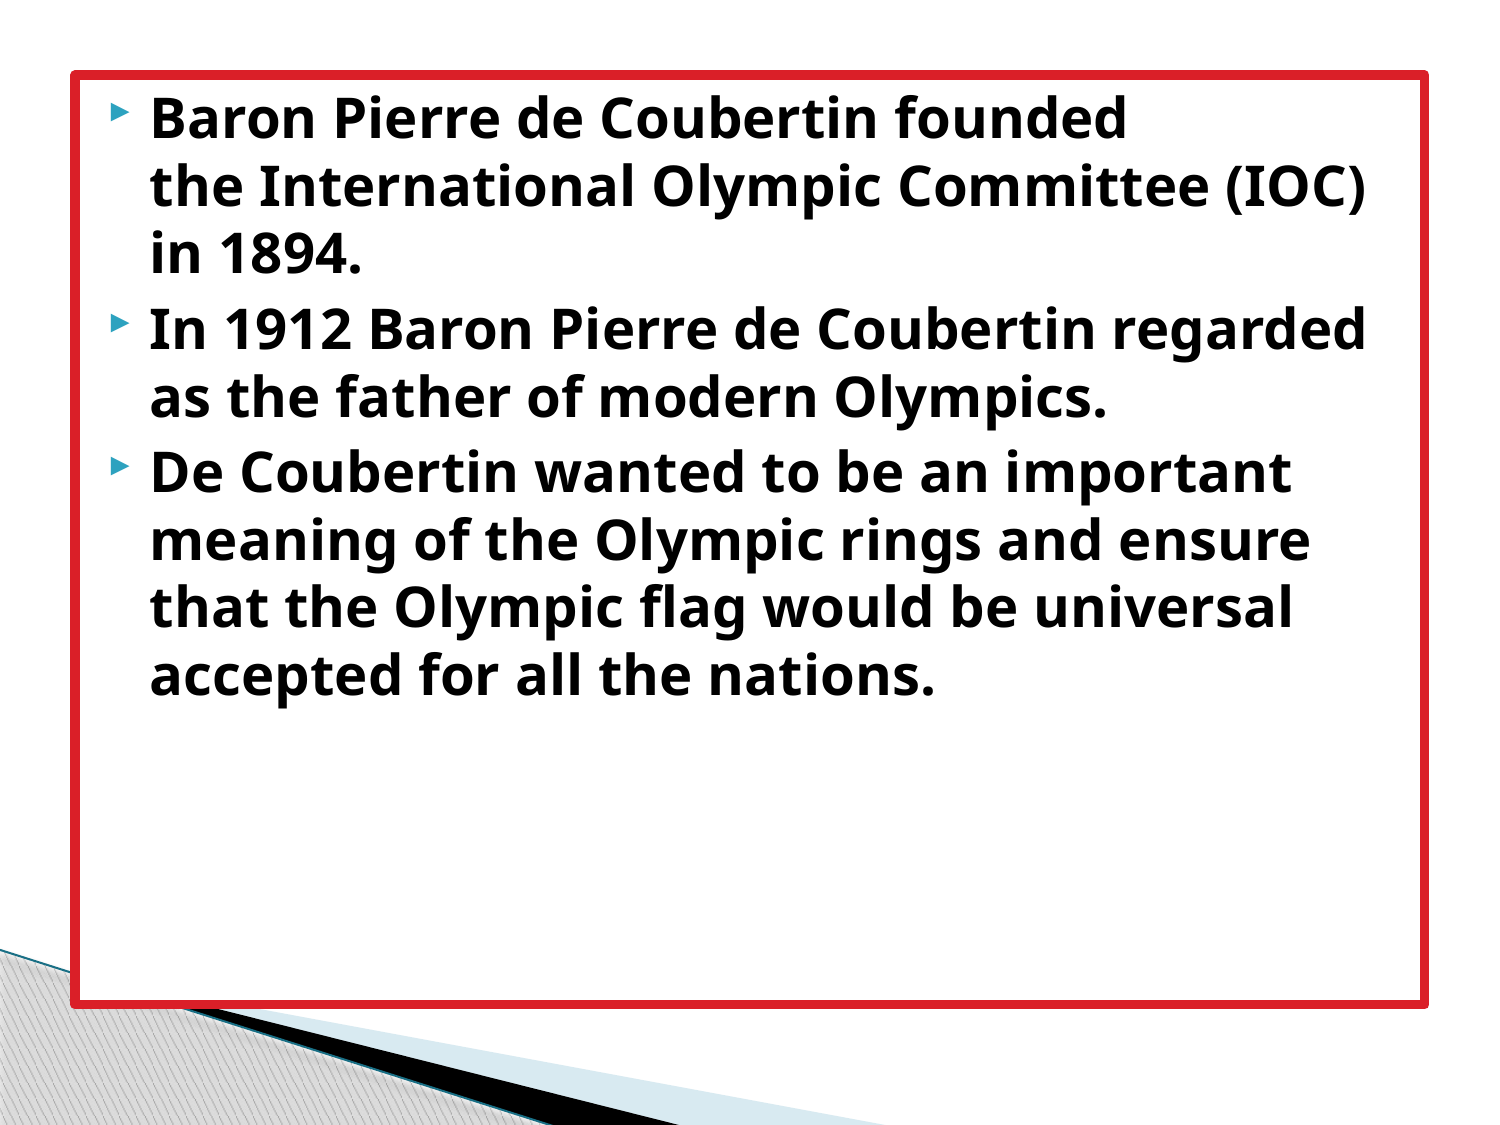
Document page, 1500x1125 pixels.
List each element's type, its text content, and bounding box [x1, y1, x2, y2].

list Baron Pierre de Coubertin founded the International Olympic Committee (IOC) in 1894. In 1912 Baron Pierre de Coubertin regarded as the father of modern Olympics. De Coubertin wanted to be an important meaning of the Olympic rings and ensure that the Olympic flag would be universal accepted for all the nations. [70, 70, 1429, 1009]
